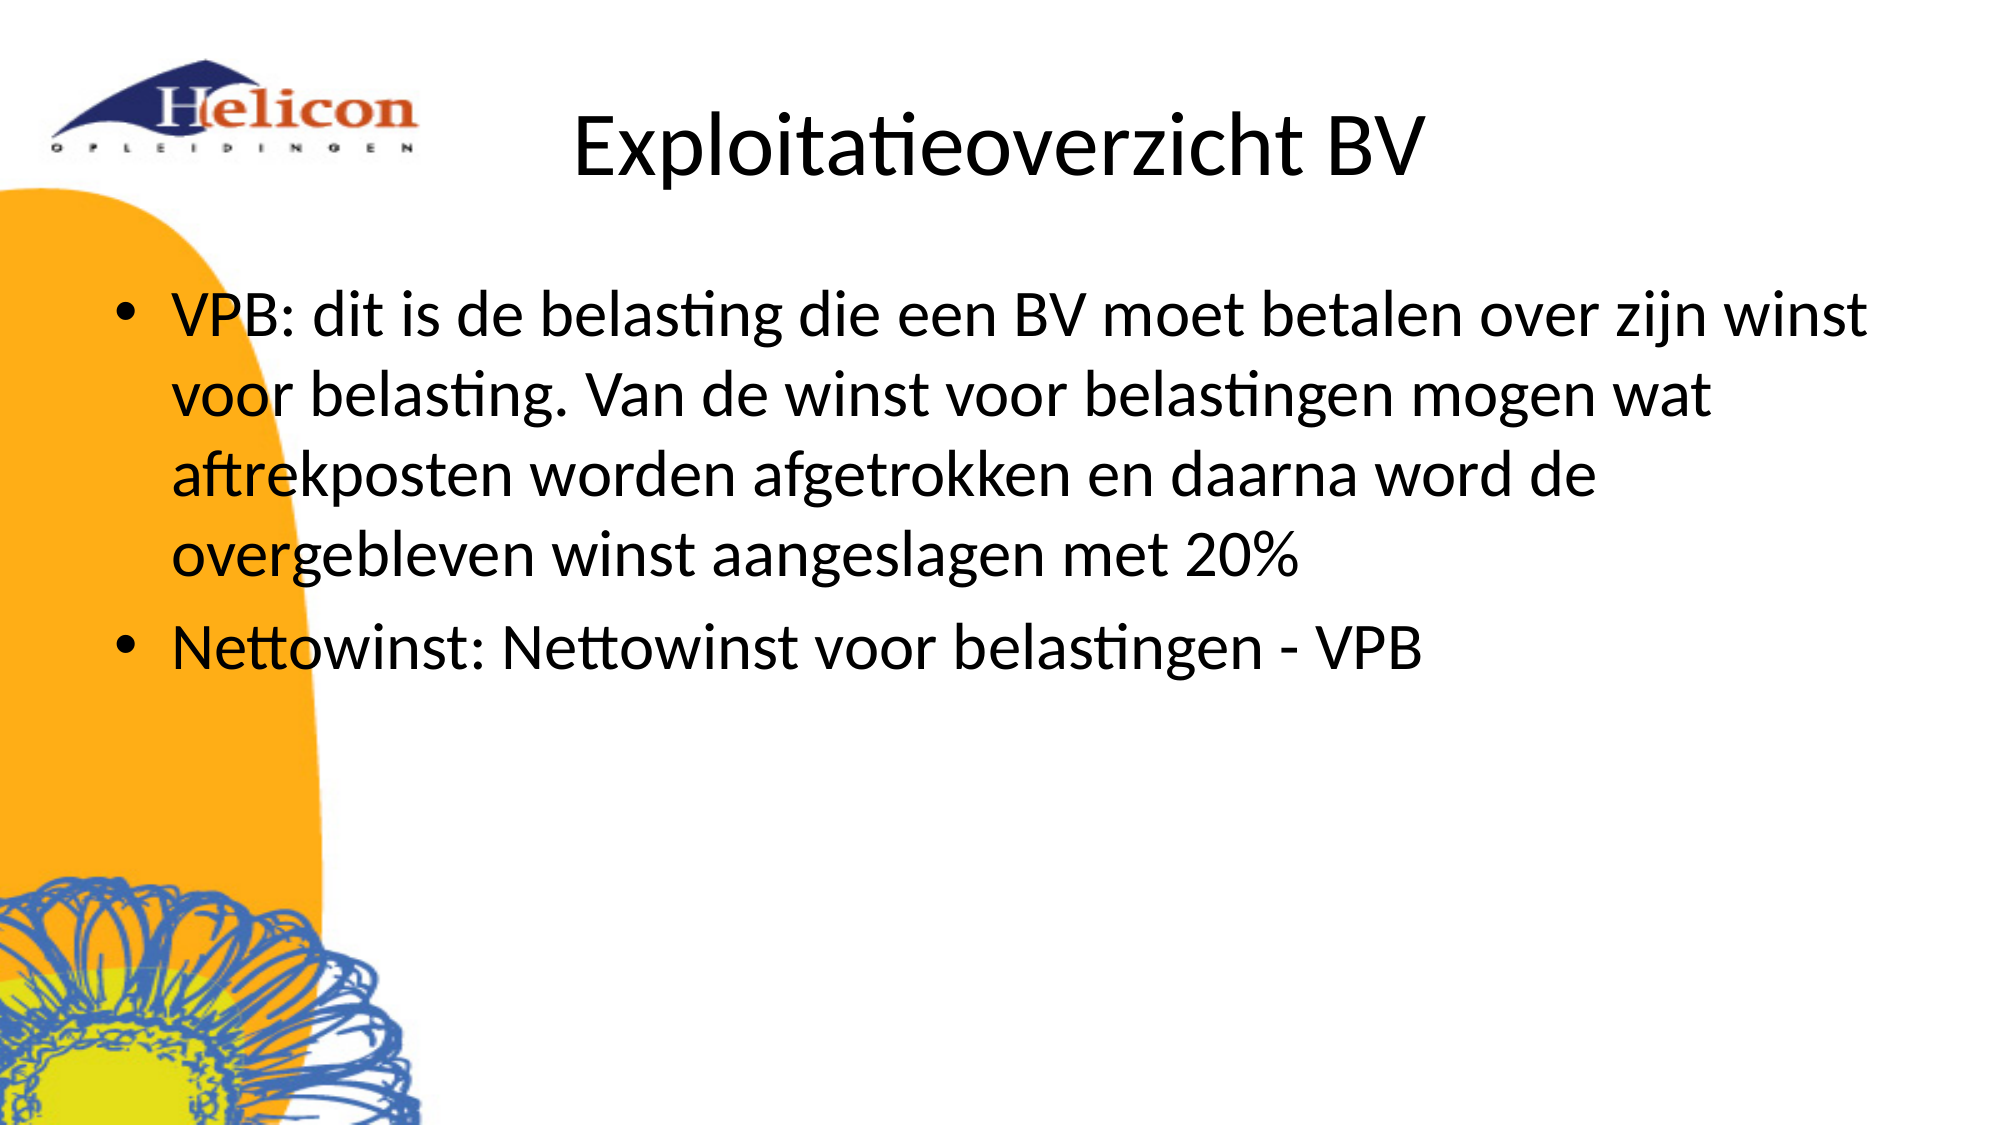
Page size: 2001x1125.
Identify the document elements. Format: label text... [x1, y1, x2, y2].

title Exploitatieoverzicht BV [99, 45, 1900, 233]
list VPB: dit is de belasting die een BV moet betalen over zijn winst voor belasting. Van de winst voor belastingen mogen wat aftrekposten worden afgetrokken en daarna word de overgebleven winst aangeslagen met 20% Nettowinst: Nettowinst voor belastingen - VPB [99, 262, 1900, 1005]
picture [0, 0, 2001, 1125]
